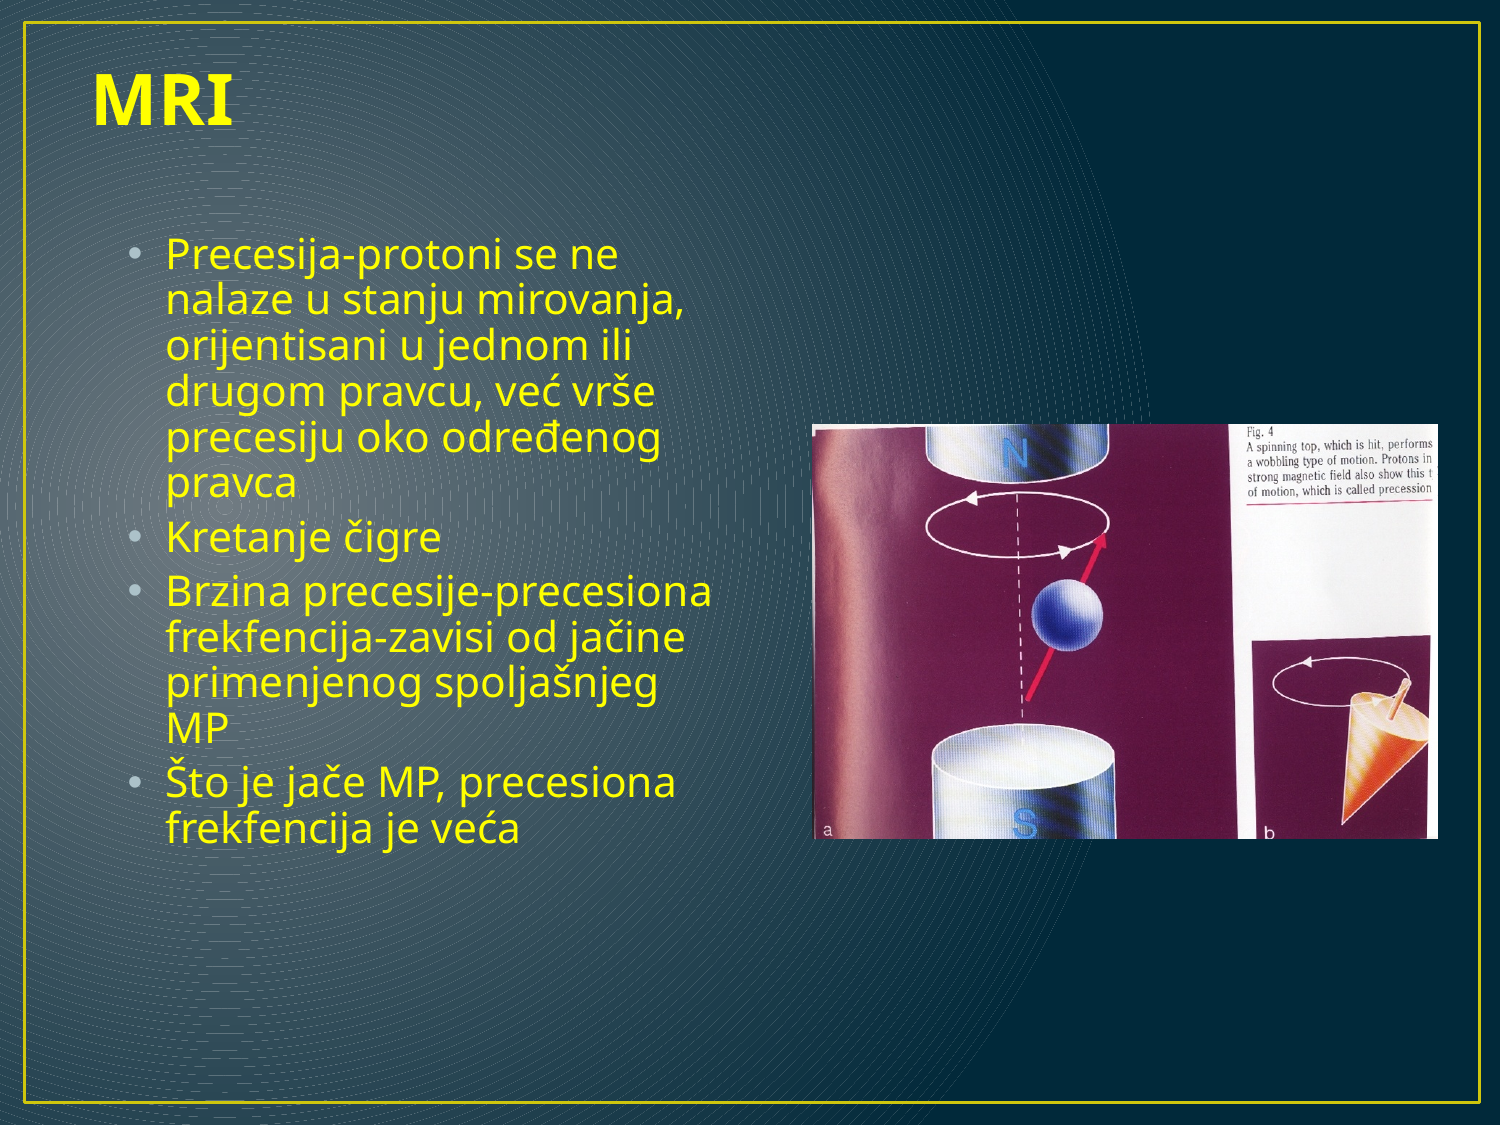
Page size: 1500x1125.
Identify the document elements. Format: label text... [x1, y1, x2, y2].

title MRI [75, 45, 1425, 233]
list Precesija-protoni se ne nalaze u stanju mirovanja, orijentisani u jednom ili drugom pravcu, već vrše precesiju oko određenog pravca Kretanje čigre Brzina precesije-precesiona frekfencija-zavisi od jačine primenjenog spoljašnjeg MP Što je jače MP, precesiona frekfencija je veća [112, 224, 738, 900]
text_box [812, 424, 1438, 839]
picture [1117, 418, 1124, 424]
picture [1051, 845, 1062, 854]
